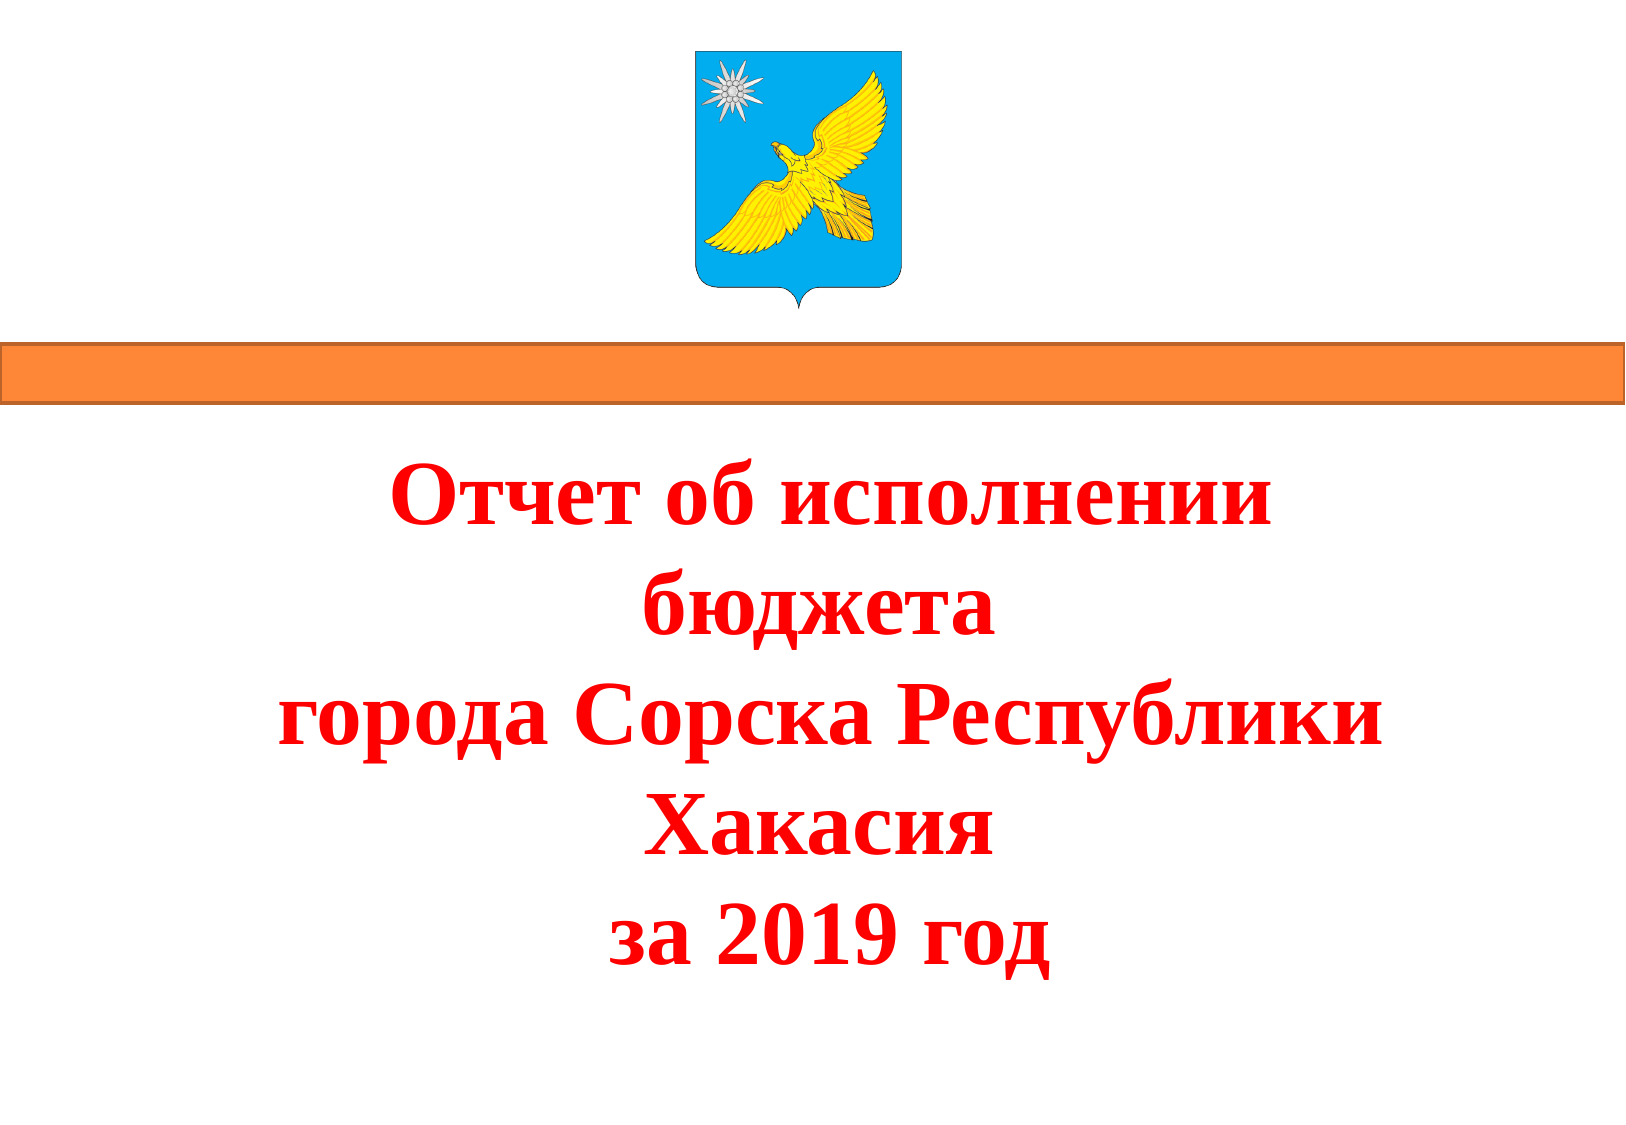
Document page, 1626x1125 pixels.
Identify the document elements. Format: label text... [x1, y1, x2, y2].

picture [694, 50, 903, 310]
title Отчет об исполнении бюджета города Сорска Республики Хакасия за 2019 год [208, 575, 1454, 991]
text_box [0, 342, 1625, 405]
